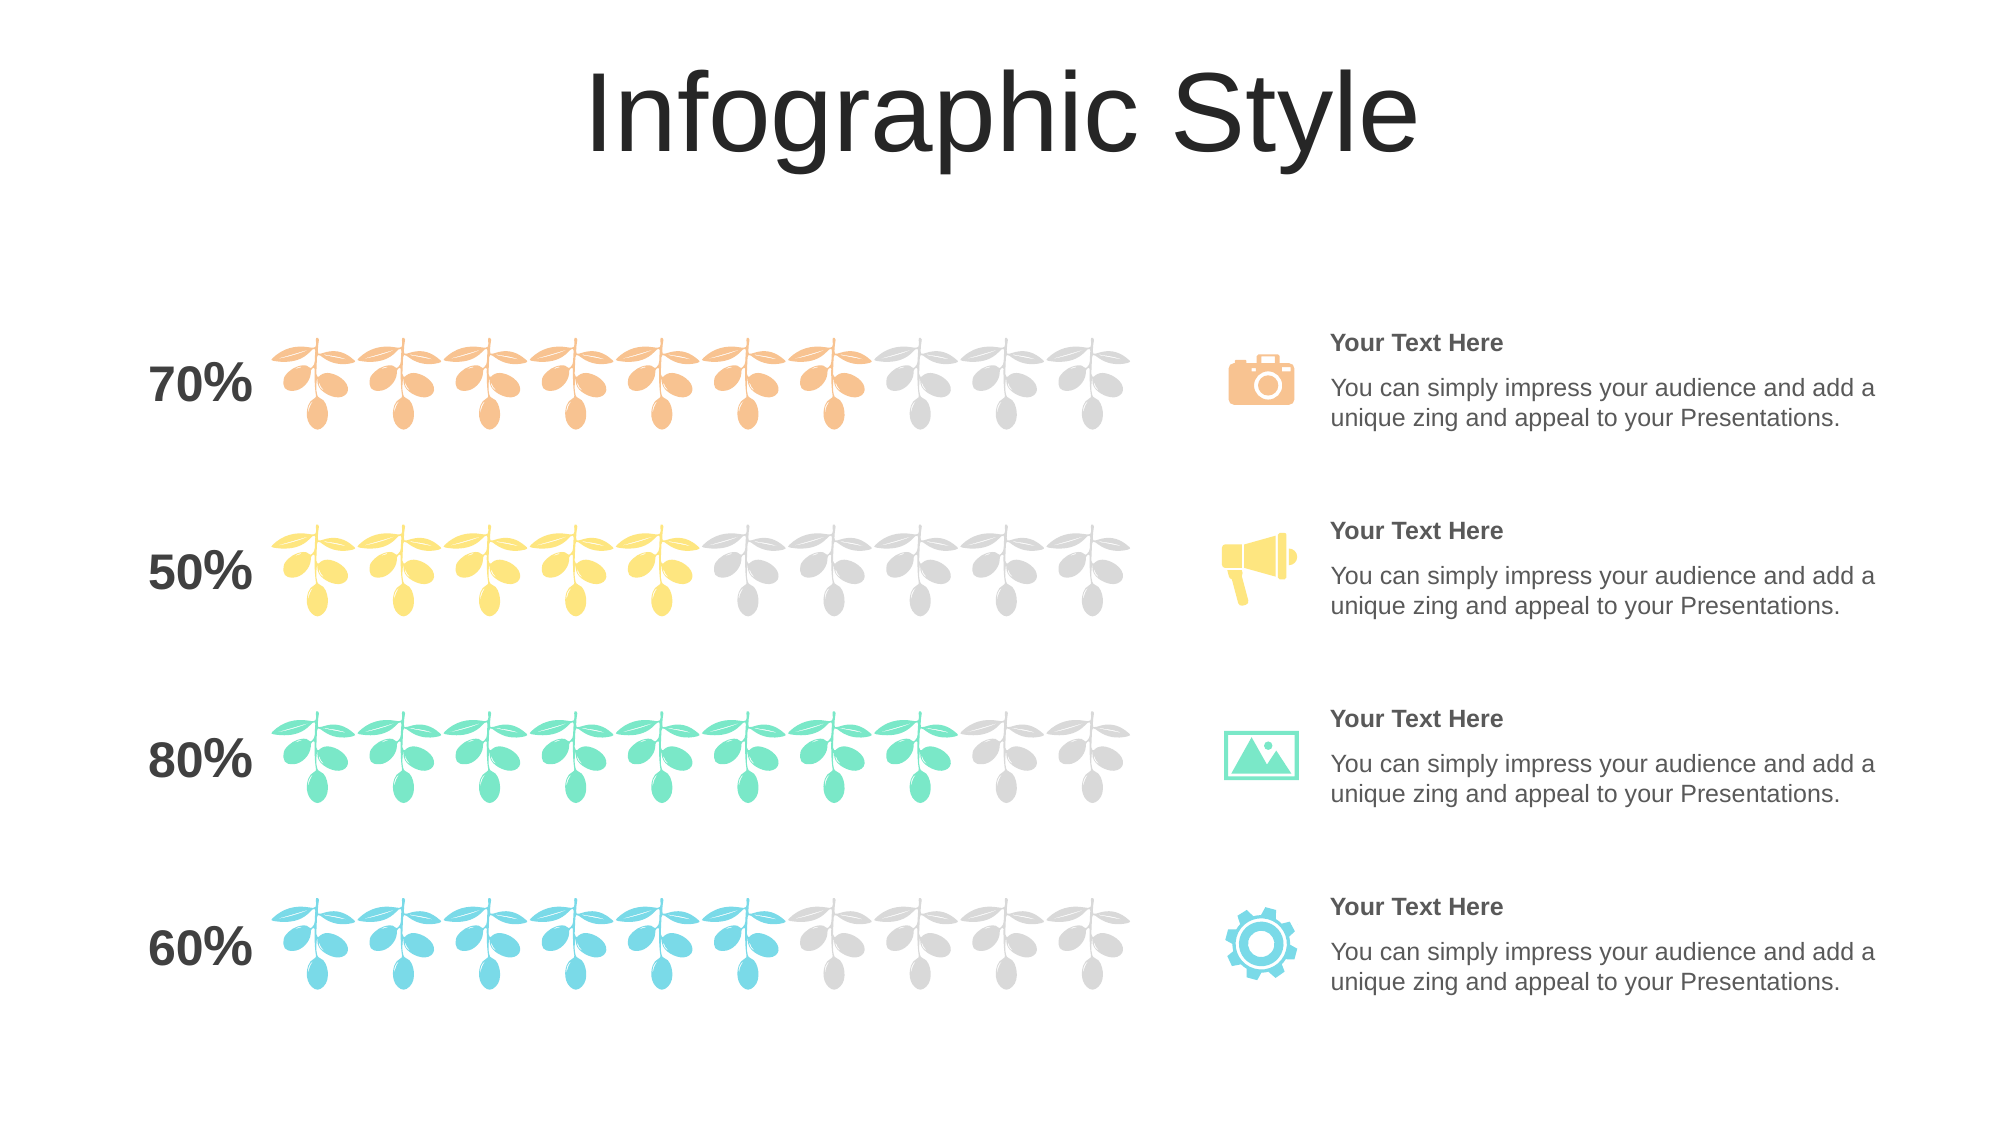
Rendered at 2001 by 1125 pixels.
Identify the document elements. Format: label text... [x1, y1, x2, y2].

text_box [1315, 506, 1911, 629]
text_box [271, 337, 1131, 430]
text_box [271, 897, 1131, 990]
text_box 80% [129, 713, 271, 797]
text_box [1227, 353, 1296, 406]
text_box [1315, 318, 1911, 441]
text_box [1223, 730, 1300, 781]
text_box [271, 524, 1131, 617]
list Infographic Style [53, 55, 1952, 175]
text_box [1315, 694, 1911, 817]
text_box 70% [129, 337, 271, 421]
text_box [1220, 531, 1299, 607]
text_box 60% [129, 902, 271, 985]
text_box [271, 711, 1131, 803]
text_box 50% [129, 525, 271, 609]
text_box [1224, 905, 1299, 982]
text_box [1315, 883, 1911, 1005]
